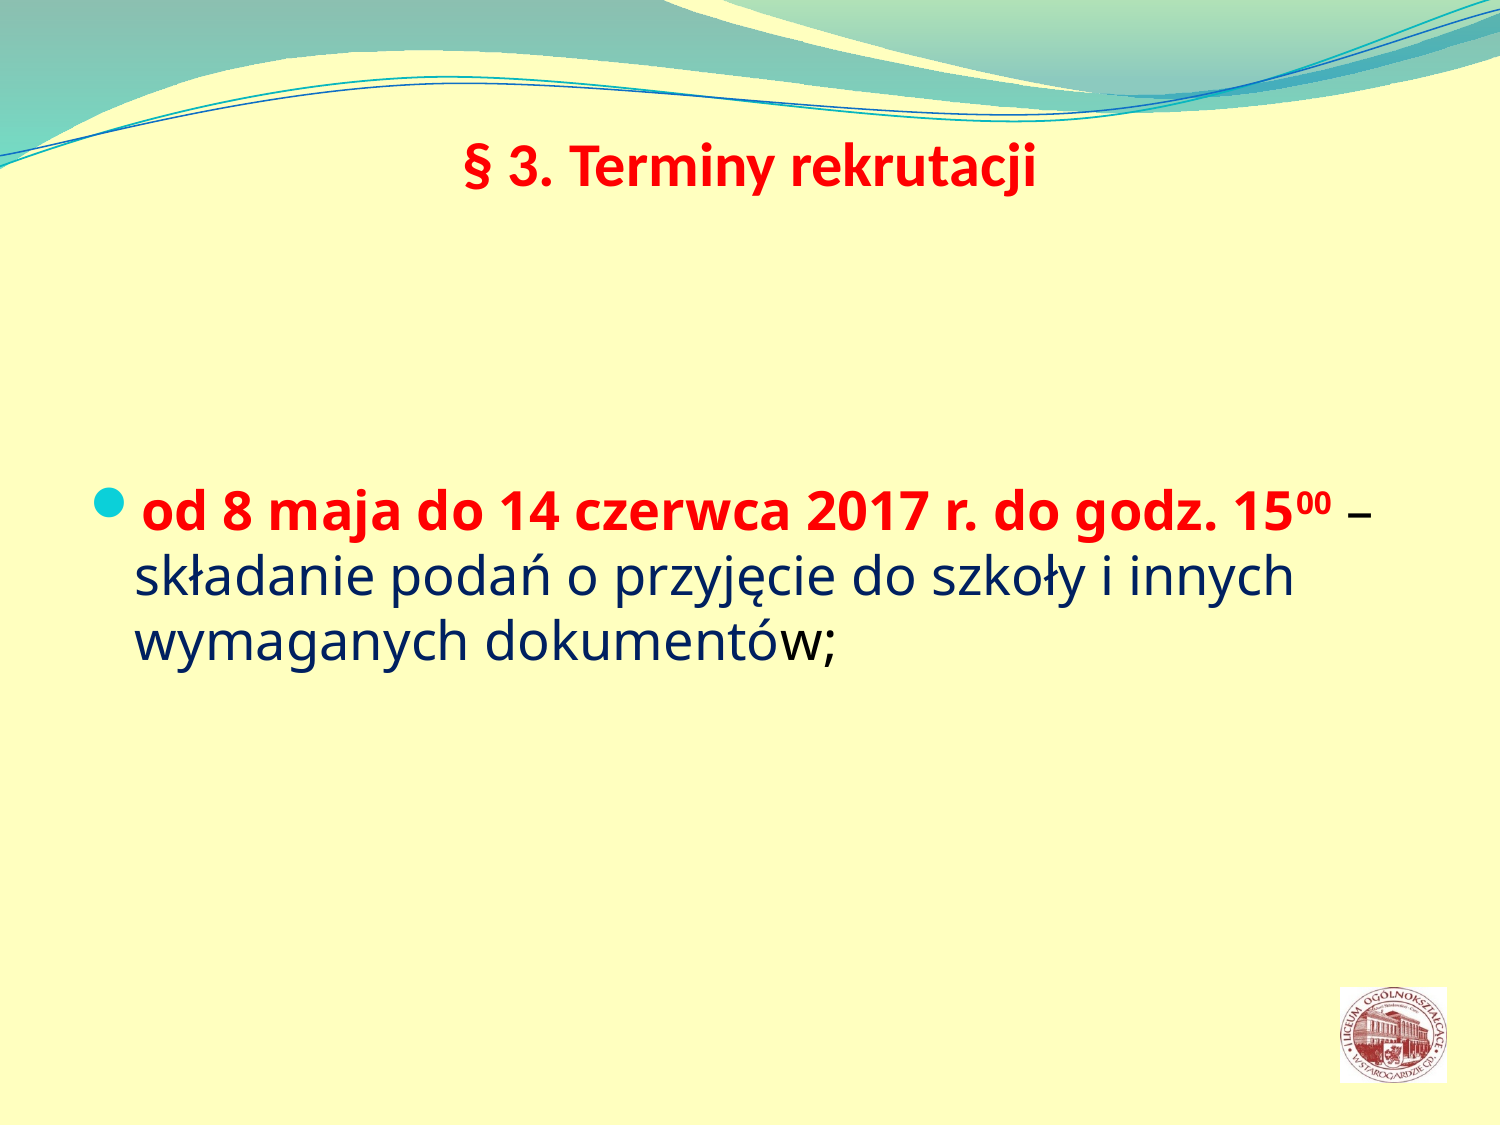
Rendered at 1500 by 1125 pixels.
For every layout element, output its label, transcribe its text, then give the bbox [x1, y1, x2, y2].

list od 8 maja do 14 czerwca 2017 r. do godz. 1500 – składanie podań o przyjęcie do szkoły i innych wymaganych dokumentów; [75, 317, 1425, 1038]
picture [1340, 987, 1448, 1083]
title § 3. Terminy rekrutacji [75, 115, 1425, 303]
